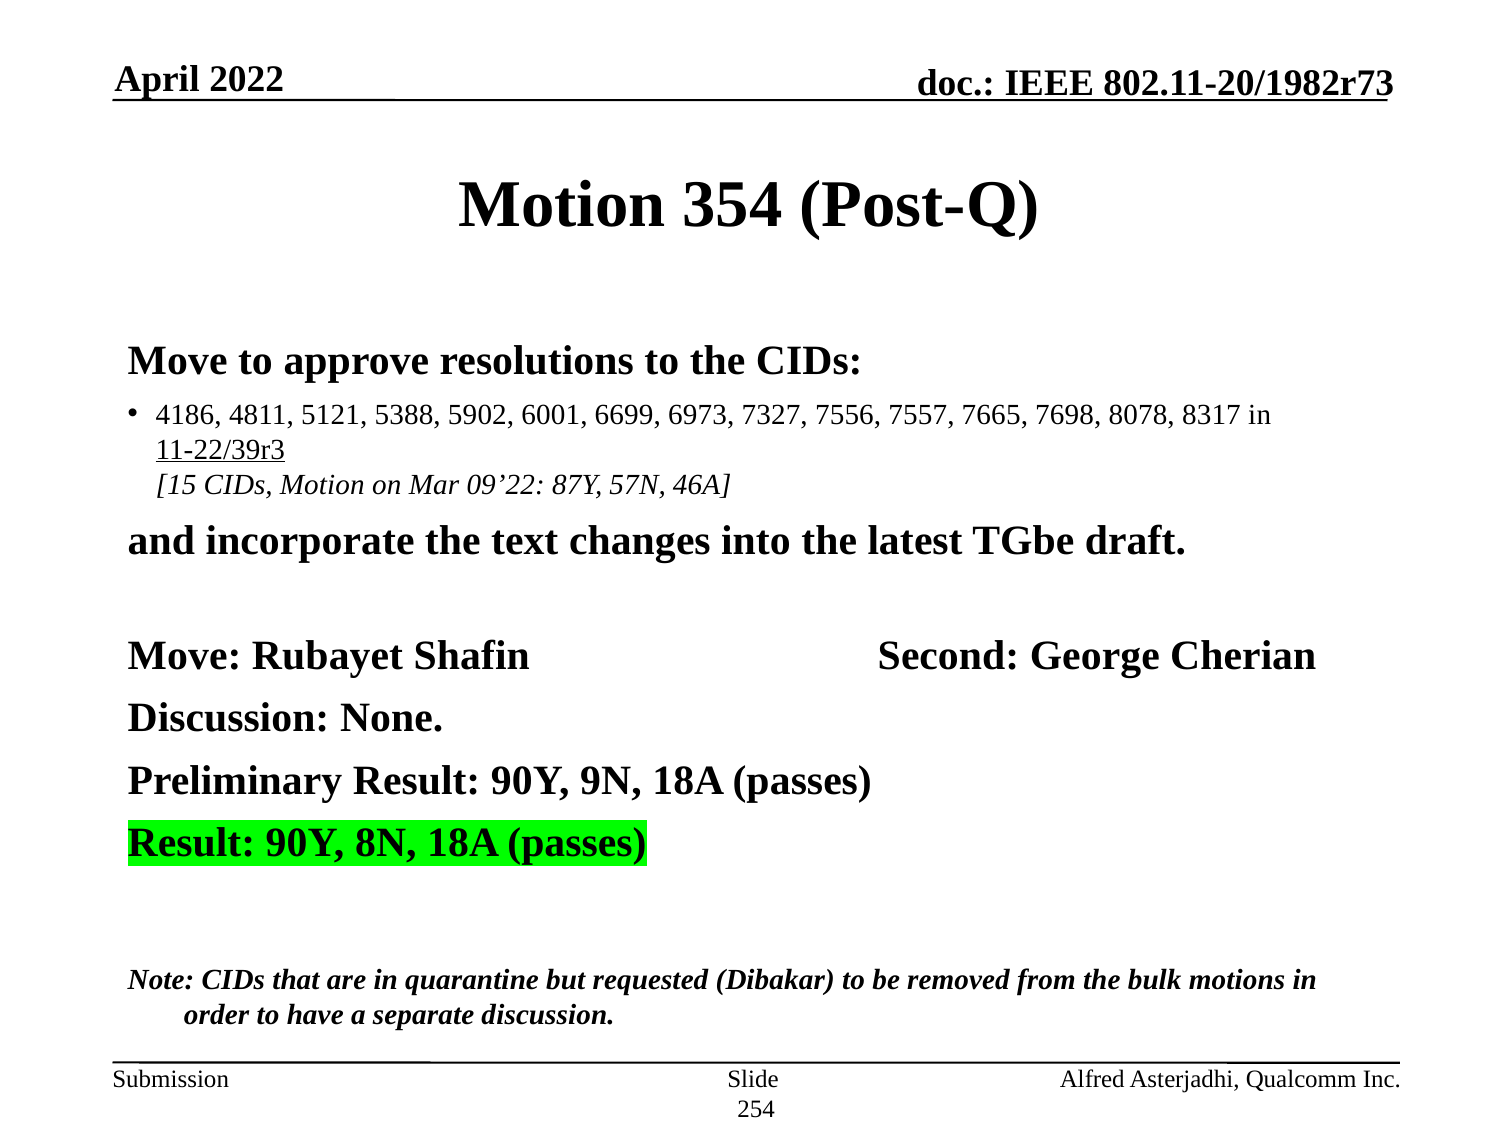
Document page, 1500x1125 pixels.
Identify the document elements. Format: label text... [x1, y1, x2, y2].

list Move to approve resolutions to the CIDs: 4186, 4811, 5121, 5388, 5902, 6001, 6699, 6973, 7327, 7556, 7557, 7665, 7698, 8078, 8317 in 11-22/39r3 [15 CIDs, Motion on Mar 09’22: 87Y, 57N, 46A] and incorporate the text changes into the latest TGbe draft. Move: Rubayet Shafin Second: George Cherian Discussion: None. Preliminary Result: 90Y, 9N, 18A (passes) Result: 90Y, 8N, 18A (passes) Note: CIDs that are in quarantine but requested (Dibakar) to be removed from the bulk motions in order to have a separate discussion. [112, 324, 1388, 1000]
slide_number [114, 54, 423, 100]
slide_number Slide 254 [712, 1061, 800, 1123]
title Motion 354 (Post-Q) [112, 112, 1388, 288]
footer Alfred Asterjadhi, Qualcomm Inc. [878, 1061, 1402, 1093]
